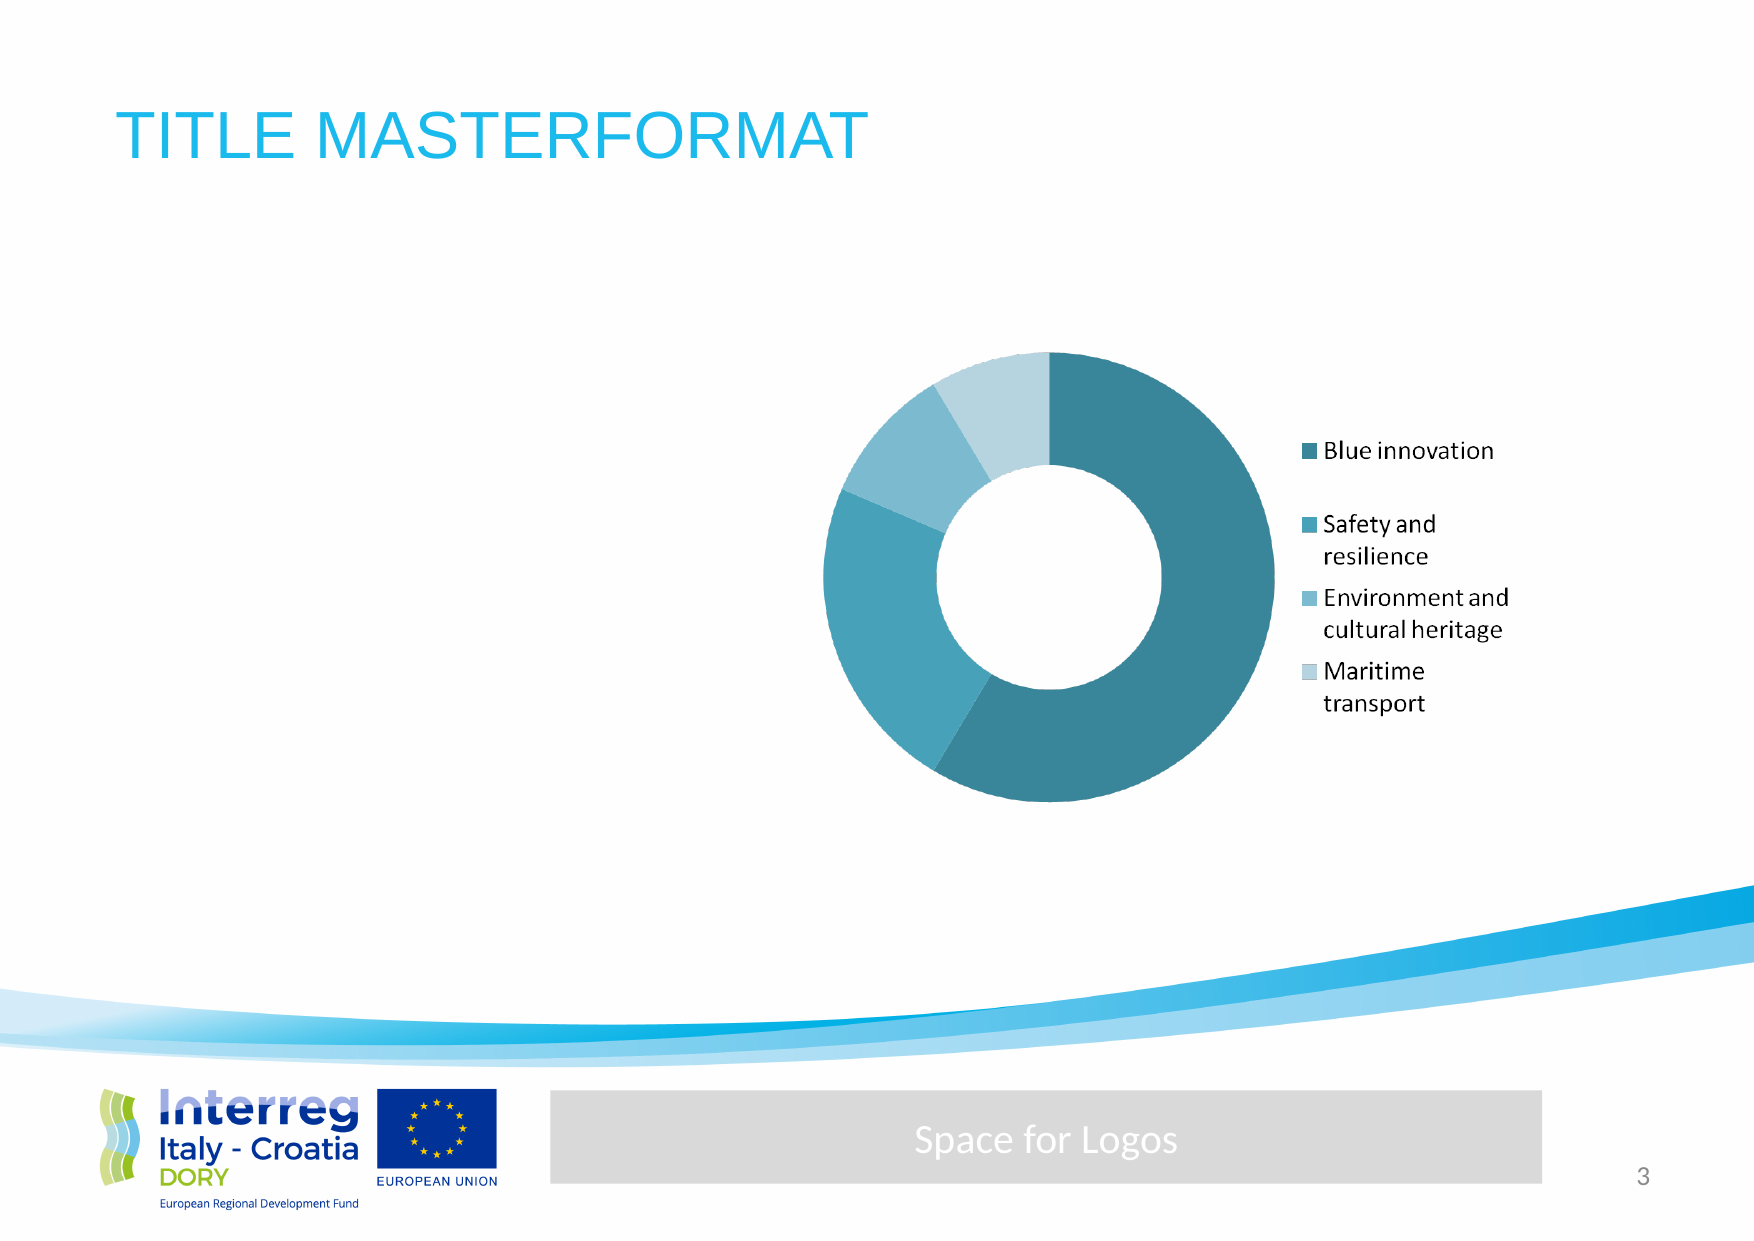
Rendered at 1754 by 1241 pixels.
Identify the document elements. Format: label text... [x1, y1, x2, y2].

text_box TITLE MASTERFORMAT [97, 83, 1656, 181]
picture [0, 0, 1754, 1241]
slide_number 3 [1607, 1141, 1666, 1208]
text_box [801, 315, 1530, 839]
text_box Space for Logos [549, 1089, 1543, 1185]
